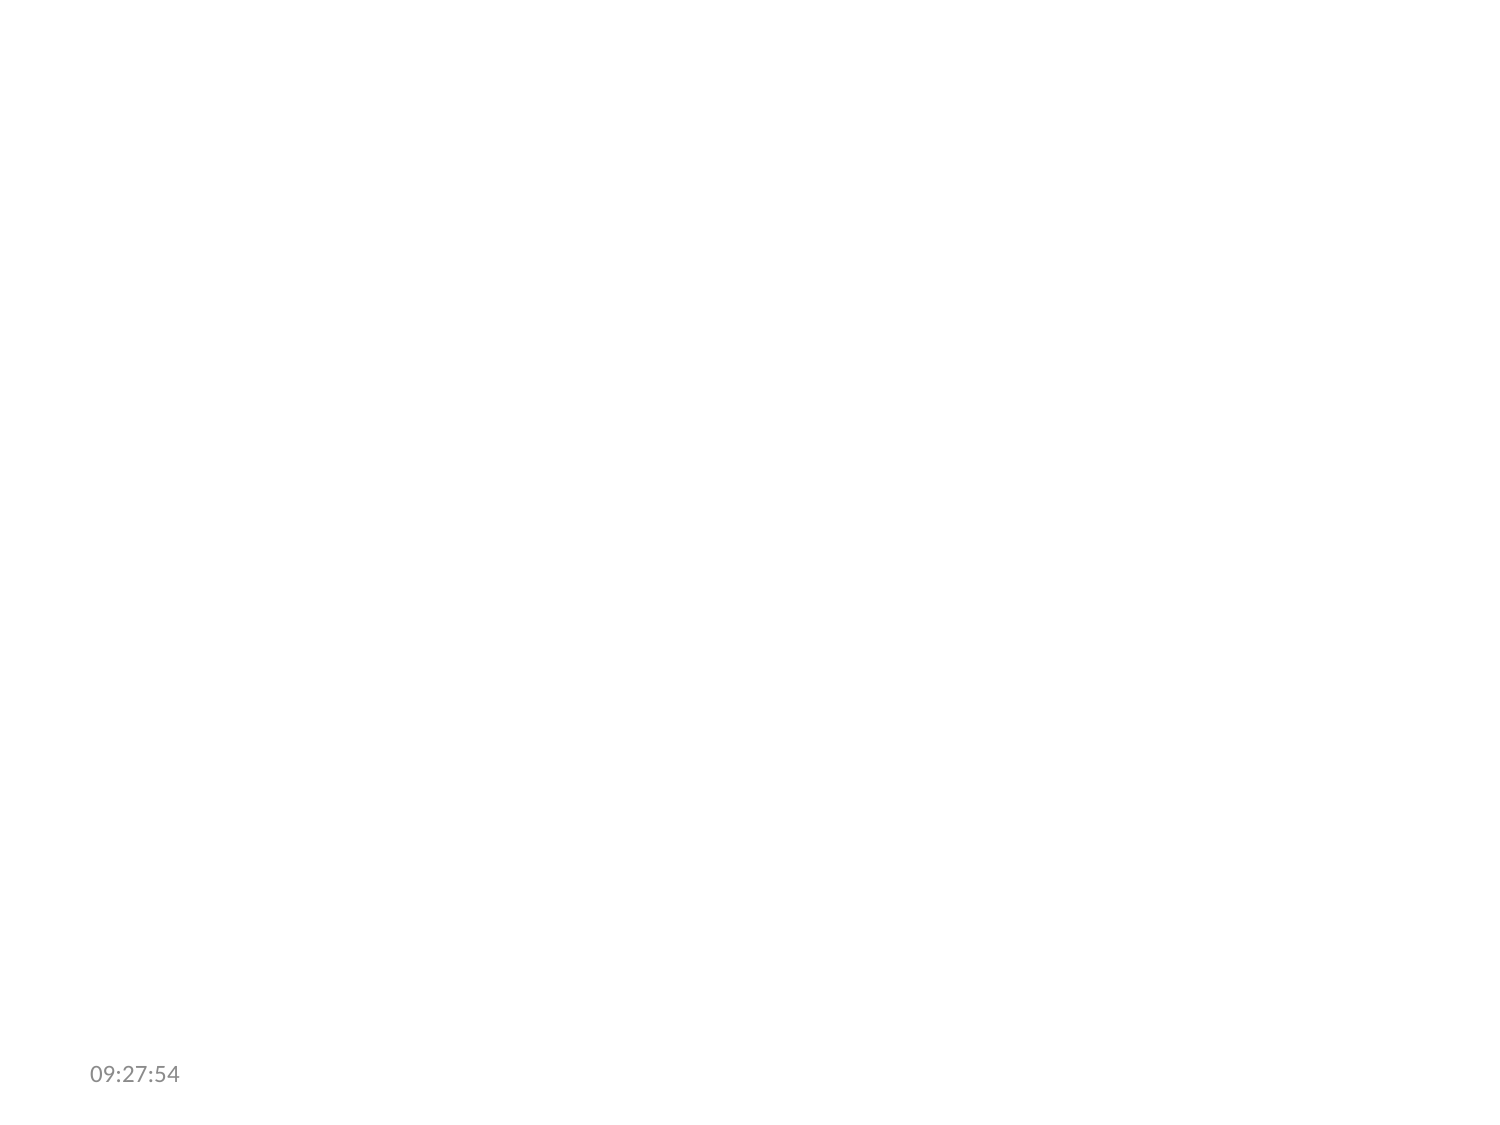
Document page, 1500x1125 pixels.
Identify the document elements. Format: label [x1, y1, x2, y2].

slide_number [75, 1042, 425, 1103]
